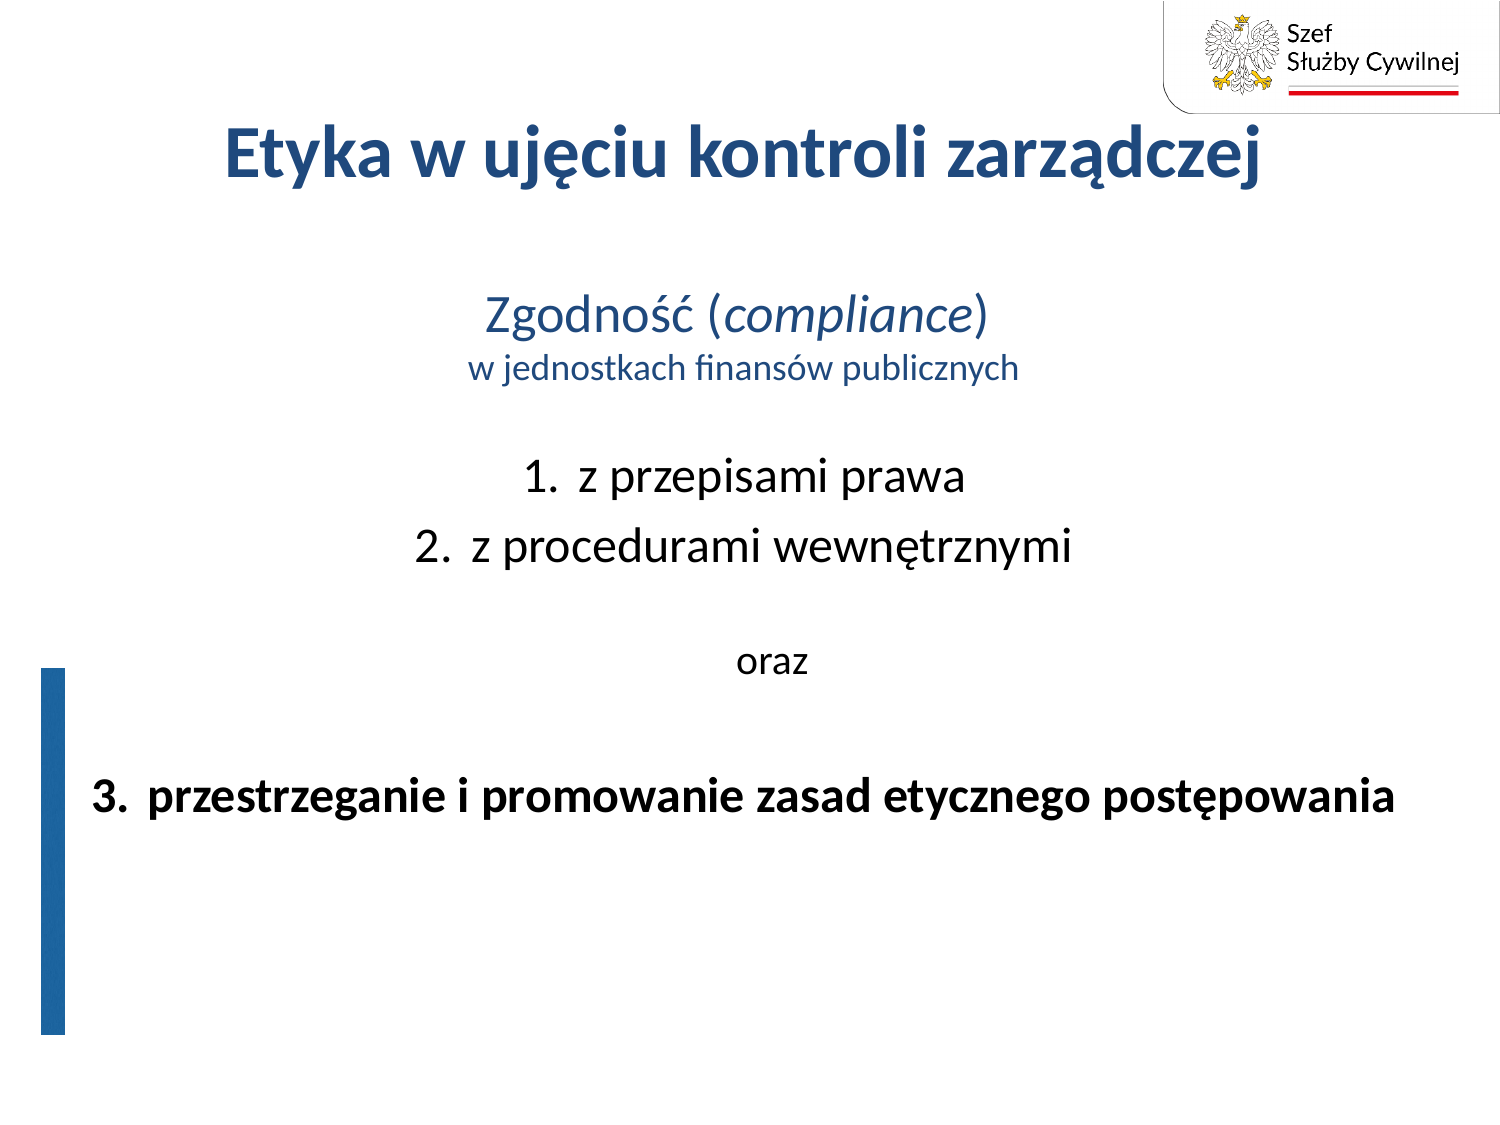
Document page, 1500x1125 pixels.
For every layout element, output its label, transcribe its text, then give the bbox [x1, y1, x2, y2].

picture [41, 668, 64, 1035]
text_box Zgodność (compliance) w jednostkach finansów publicznych z przepisami prawa z procedurami wewnętrznymi oraz przestrzeganie i promowanie zasad etycznego postępowania [64, 219, 1424, 1035]
title Etyka w ujęciu kontroli zarządczej [93, 95, 1395, 219]
picture [1163, 0, 1500, 114]
